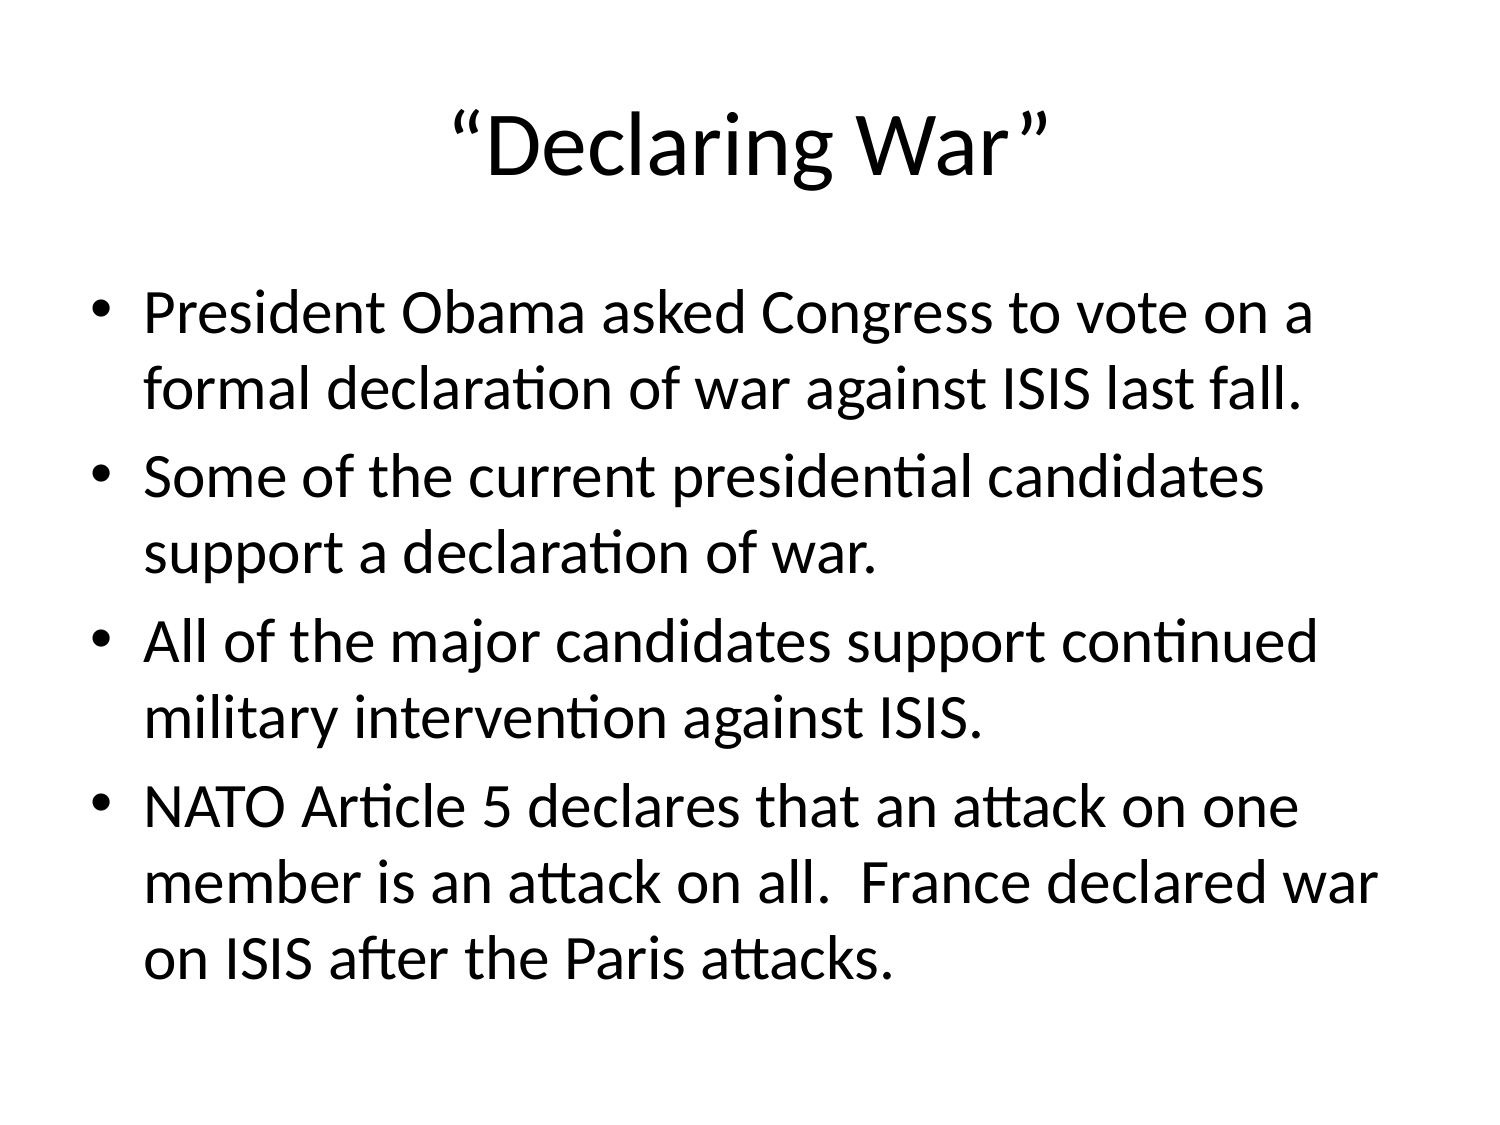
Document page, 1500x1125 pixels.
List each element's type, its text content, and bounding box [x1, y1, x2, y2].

list President Obama asked Congress to vote on a formal declaration of war against ISIS last fall. Some of the current presidential candidates support a declaration of war. All of the major candidates support continued military intervention against ISIS. NATO Article 5 declares that an attack on one member is an attack on all. France declared war on ISIS after the Paris attacks. [75, 262, 1425, 1005]
title “Declaring War” [75, 45, 1425, 233]
